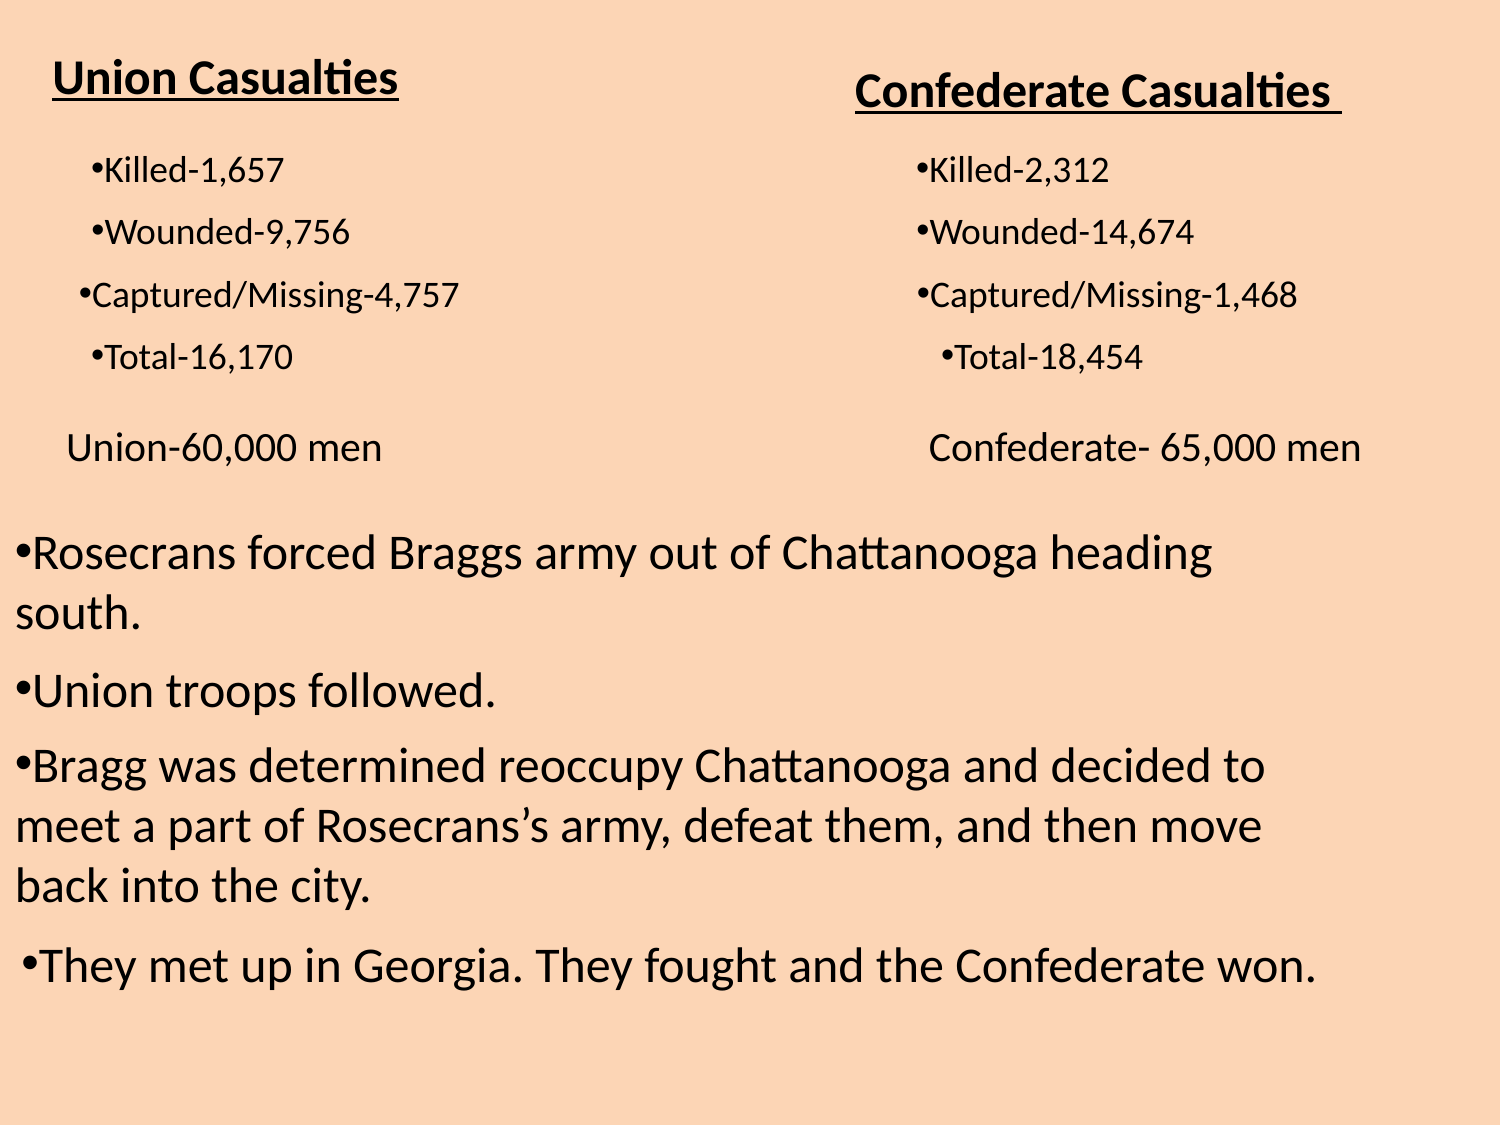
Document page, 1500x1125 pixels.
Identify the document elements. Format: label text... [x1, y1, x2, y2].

text_box Captured/Missing-1,468 [902, 262, 1314, 323]
text_box Captured/Missing-4,757 [64, 262, 476, 323]
text_box Rosecrans forced Braggs army out of Chattanooga heading south. [0, 512, 1288, 648]
text_box Wounded-9,756 [76, 199, 366, 260]
text_box Confederate- 65,000 men [914, 412, 1378, 478]
text_box Confederate Casualties [840, 49, 1358, 125]
text_box Total-18,454 [926, 324, 1159, 385]
text_box Union Casualties [37, 37, 442, 113]
text_box Total-16,170 [76, 324, 309, 385]
text_box Killed-1,657 [76, 137, 300, 198]
text_box Union-60,000 men [51, 412, 408, 478]
text_box Union troops followed. [0, 649, 1425, 725]
text_box Bragg was determined reoccupy Chattanooga and decided to meet a part of Rosecrans’s army, defeat them, and then move back into the city. [0, 724, 1313, 965]
text_box Wounded-14,674 [901, 199, 1210, 260]
text_box Killed-2,312 [901, 137, 1125, 198]
text_box They met up in Georgia. They fought and the Confederate won. [6, 924, 1344, 1000]
